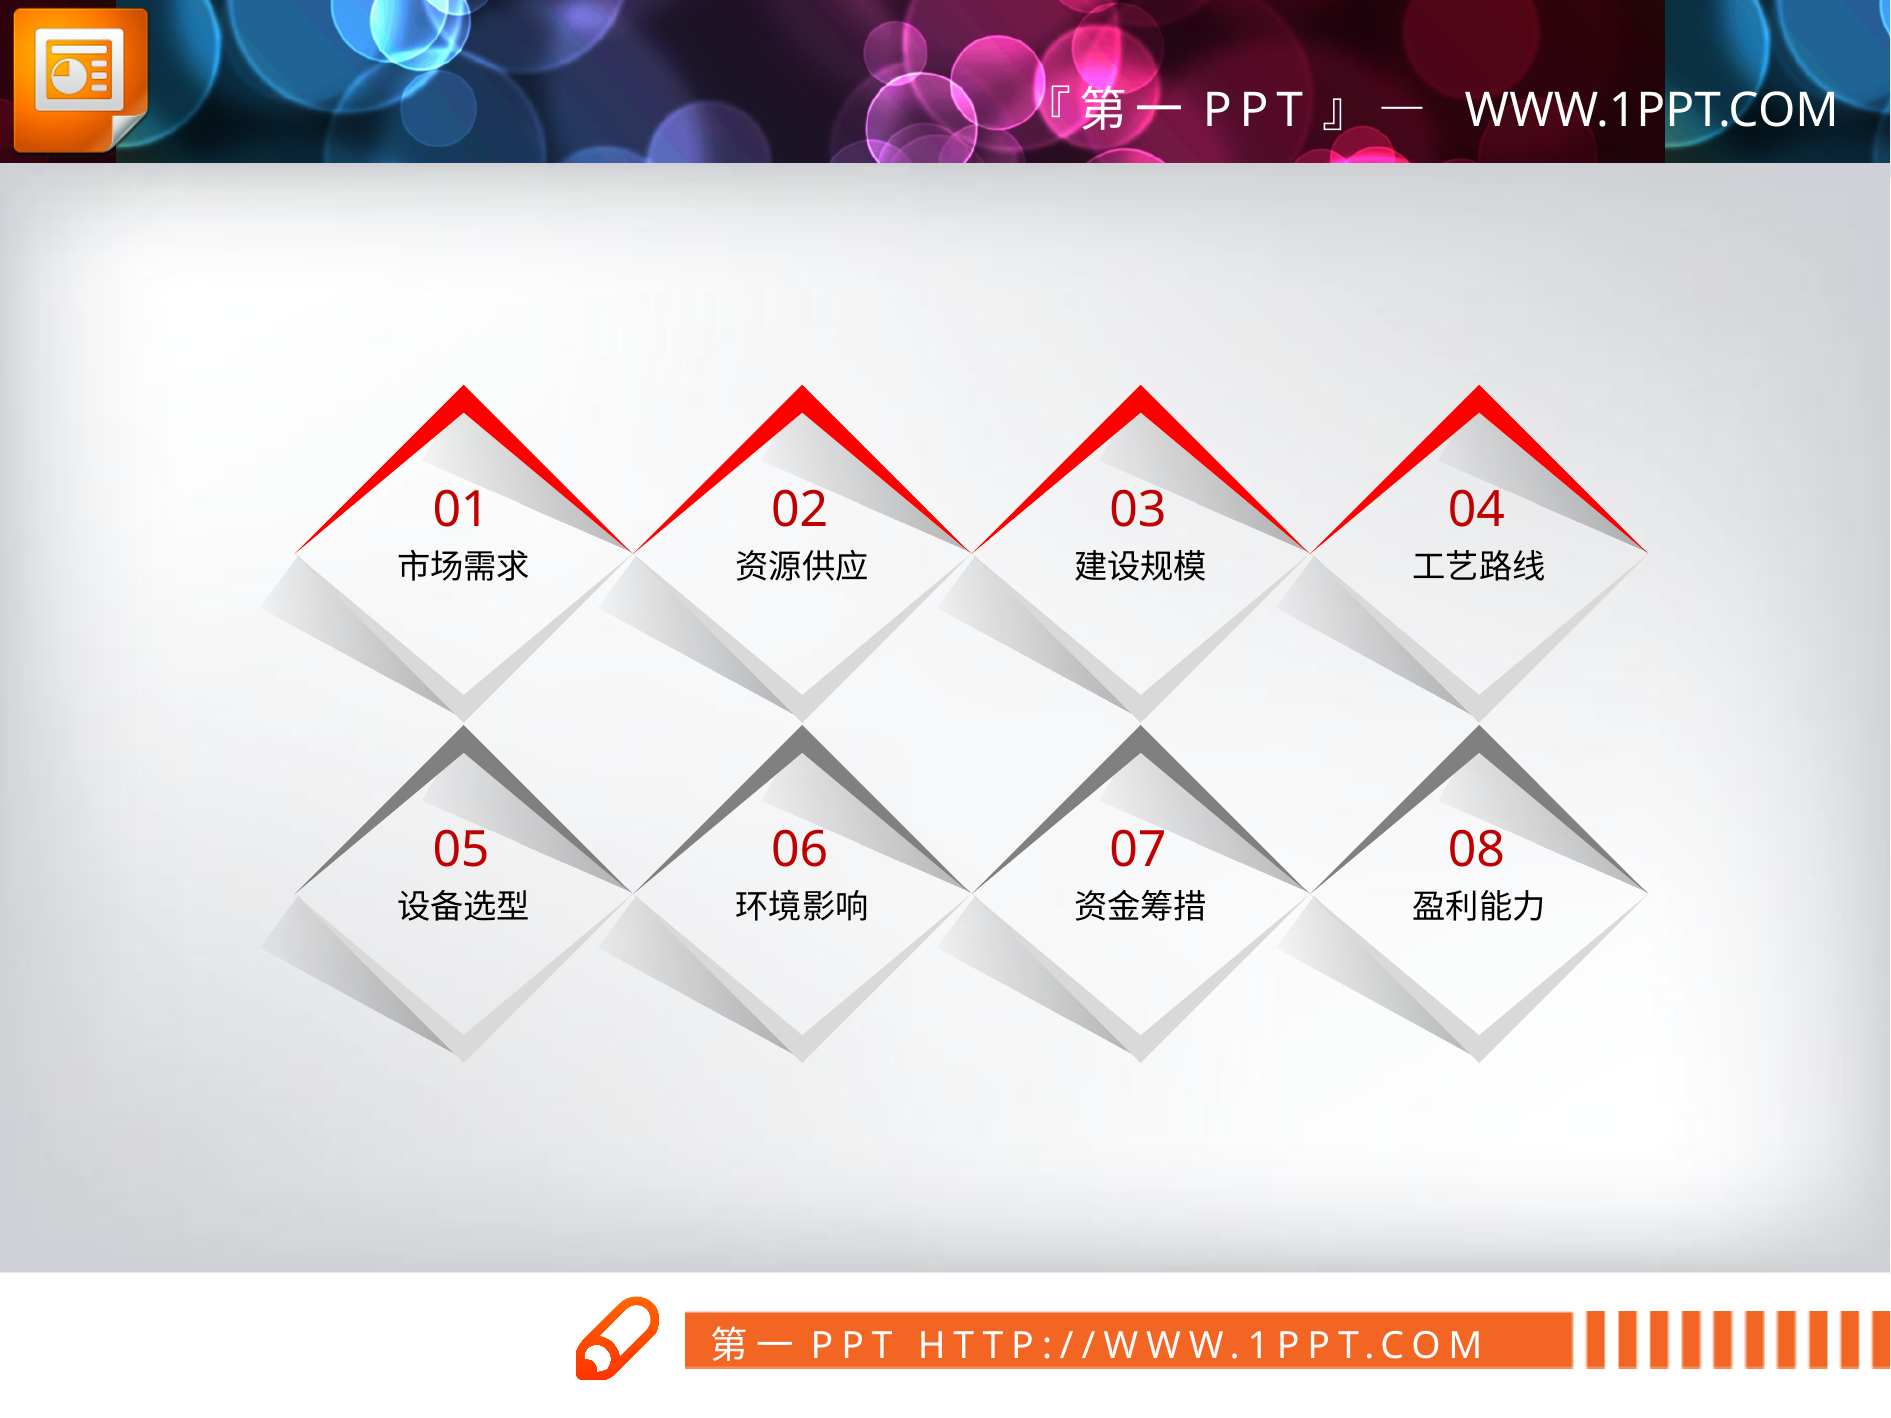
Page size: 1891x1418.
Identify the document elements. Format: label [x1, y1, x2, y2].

text_box [255, 384, 593, 723]
text_box [1271, 724, 1666, 1064]
text_box [932, 384, 1270, 723]
text_box [594, 384, 931, 723]
picture [0, 0, 1891, 1275]
text_box [594, 724, 931, 1064]
text_box [255, 724, 593, 1064]
text_box [1271, 384, 1666, 723]
picture [685, 1311, 1891, 1369]
text_box [932, 724, 1270, 1064]
